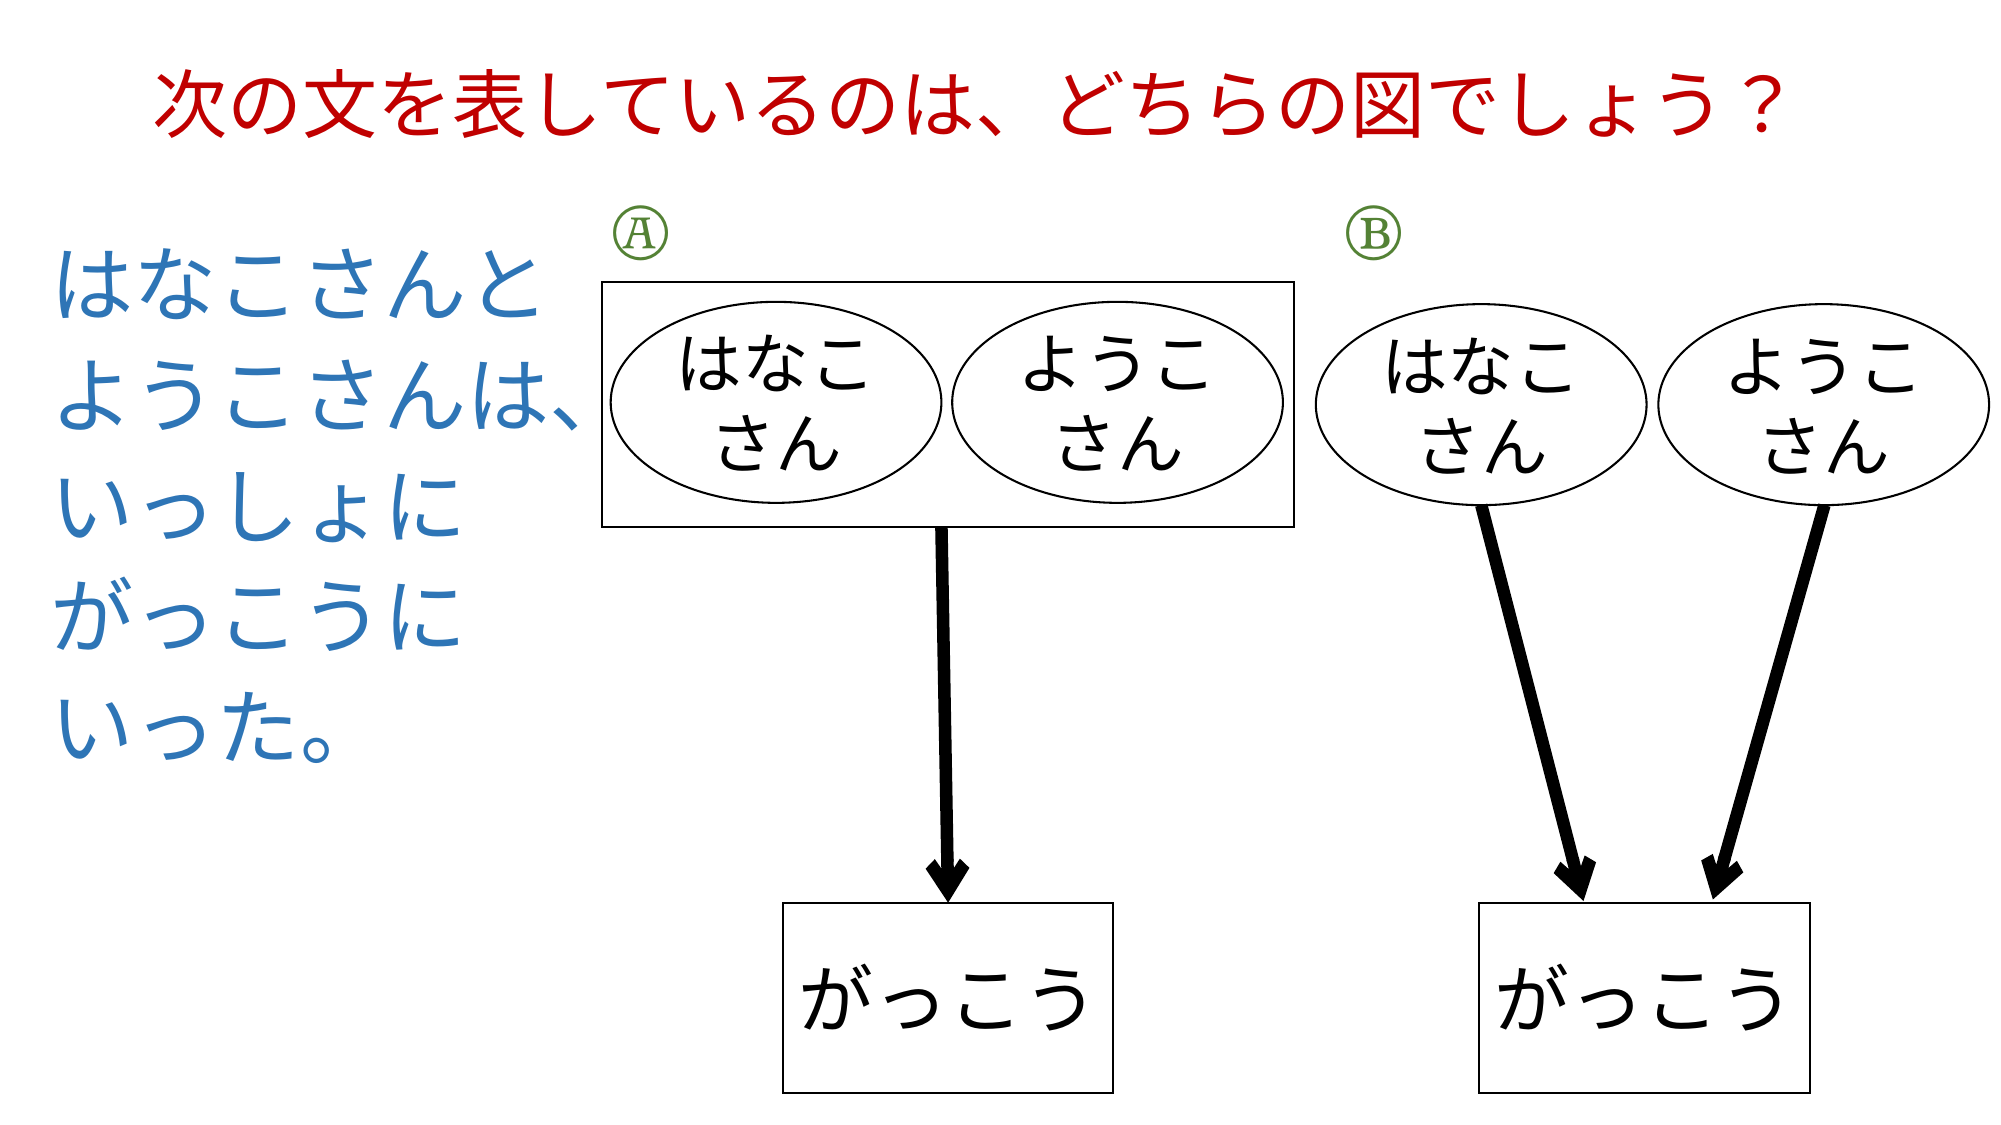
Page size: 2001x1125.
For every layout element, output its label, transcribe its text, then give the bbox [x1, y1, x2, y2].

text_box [1712, 505, 1825, 900]
text_box Ⓐ [595, 168, 696, 284]
text_box Ⓑ [1327, 168, 1428, 284]
title 次の文を表しているのは、どちらの図でしょう？ [137, 59, 1863, 278]
text_box [601, 281, 1295, 528]
list はなこさんと ようこさんは、 いっしょに がっこうに いった。 [35, 236, 642, 951]
text_box ようこ さん [1657, 303, 1991, 507]
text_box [1481, 505, 1584, 902]
text_box がっこう [1478, 902, 1811, 1094]
text_box がっこう [782, 902, 1114, 1094]
text_box はなこ さん [1314, 303, 1648, 507]
